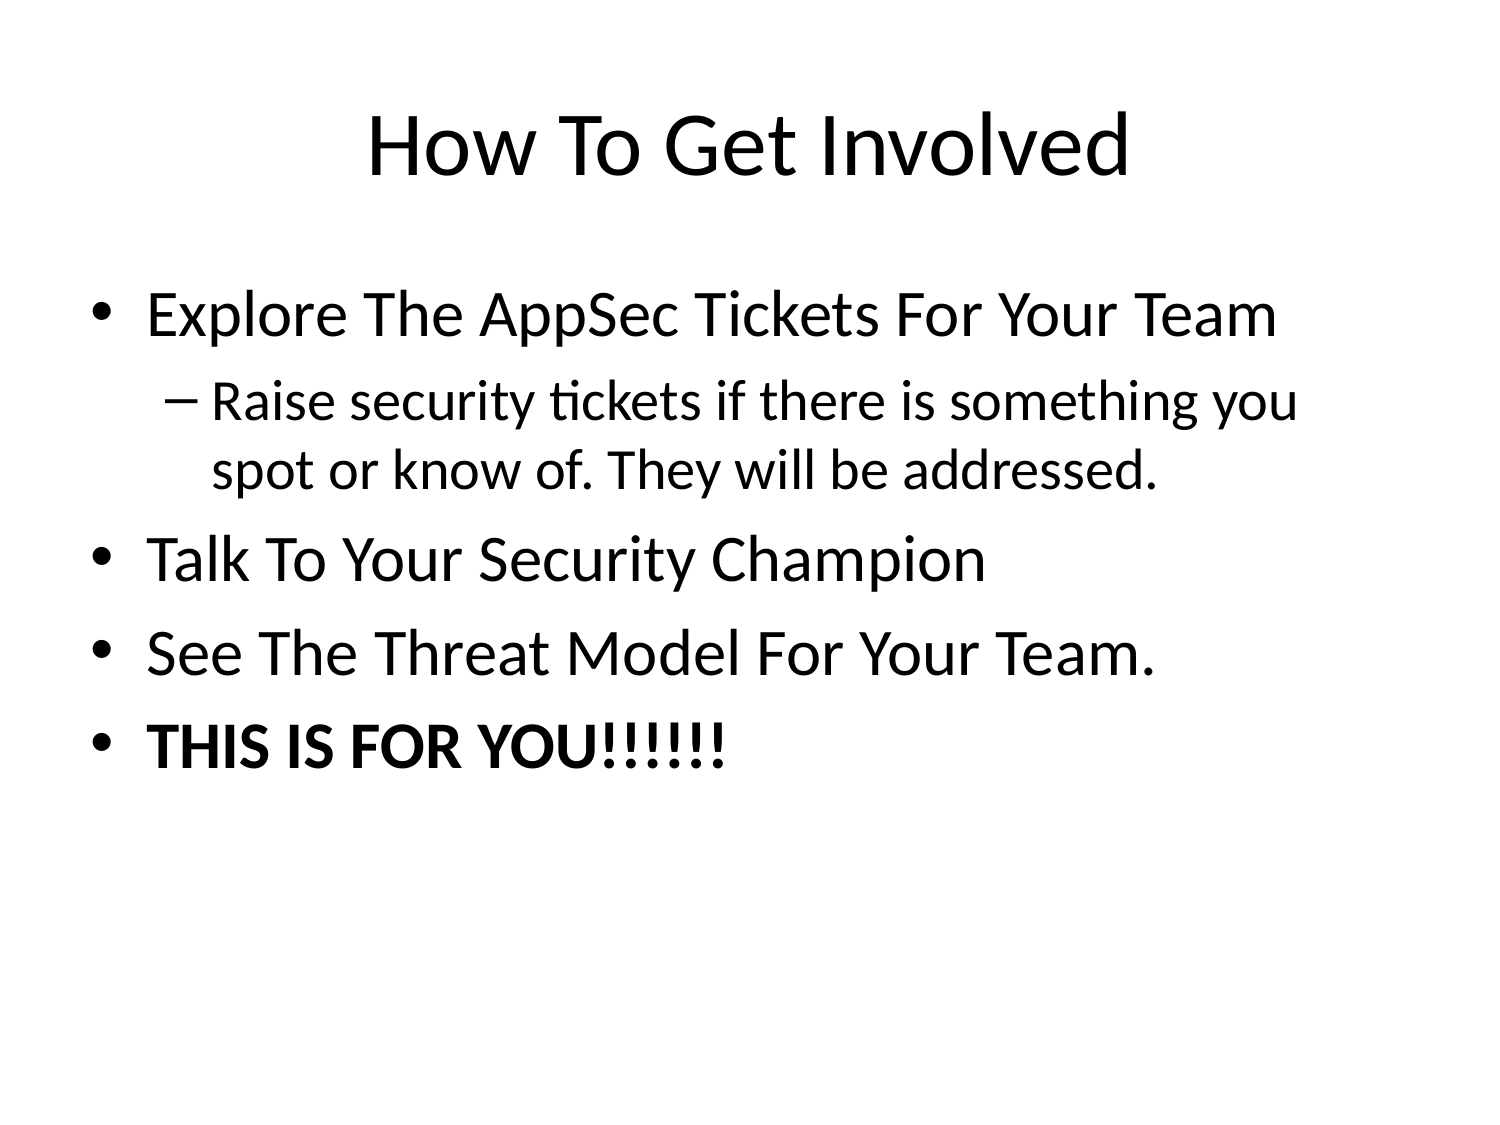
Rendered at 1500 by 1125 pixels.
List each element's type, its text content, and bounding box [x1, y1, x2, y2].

list Explore The AppSec Tickets For Your Team Raise security tickets if there is something you spot or know of. They will be addressed. Talk To Your Security Champion See The Threat Model For Your Team. THIS IS FOR YOU!!!!!! [75, 262, 1425, 1005]
title How To Get Involved [75, 45, 1425, 233]
